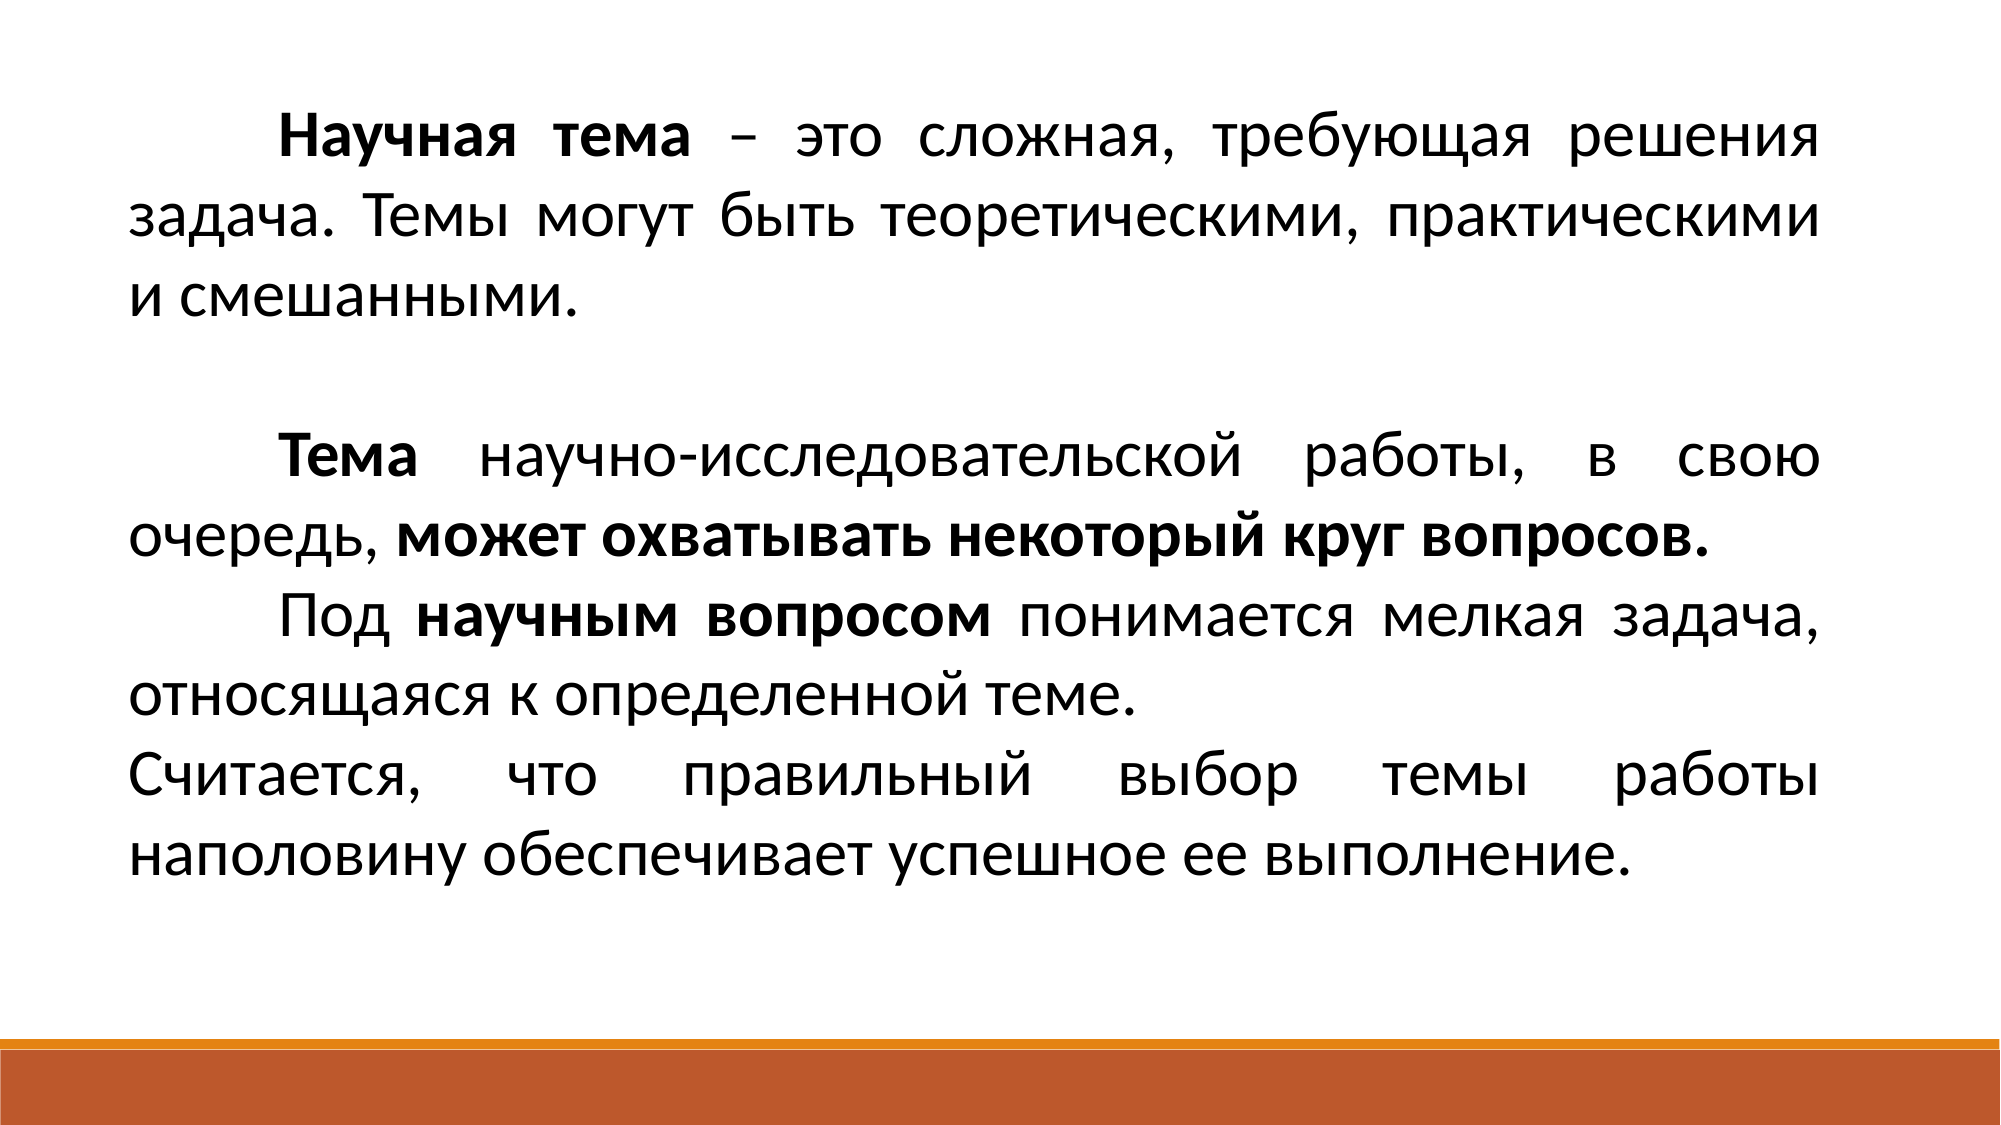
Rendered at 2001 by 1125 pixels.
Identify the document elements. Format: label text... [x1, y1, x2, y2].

text_box Научная тема – это сложная, требующая решения задача. Темы могут быть теоретическими, практическими и смешанными. Тема научно-исследовательской работы, в свою очередь, может охватывать некоторый круг вопросов. Под научным вопросом понимается мелкая задача, относящаяся к определенной теме. Считается, что правильный выбор темы работы наполовину обеспечивает успешное ее выполнение. [113, 82, 1837, 897]
